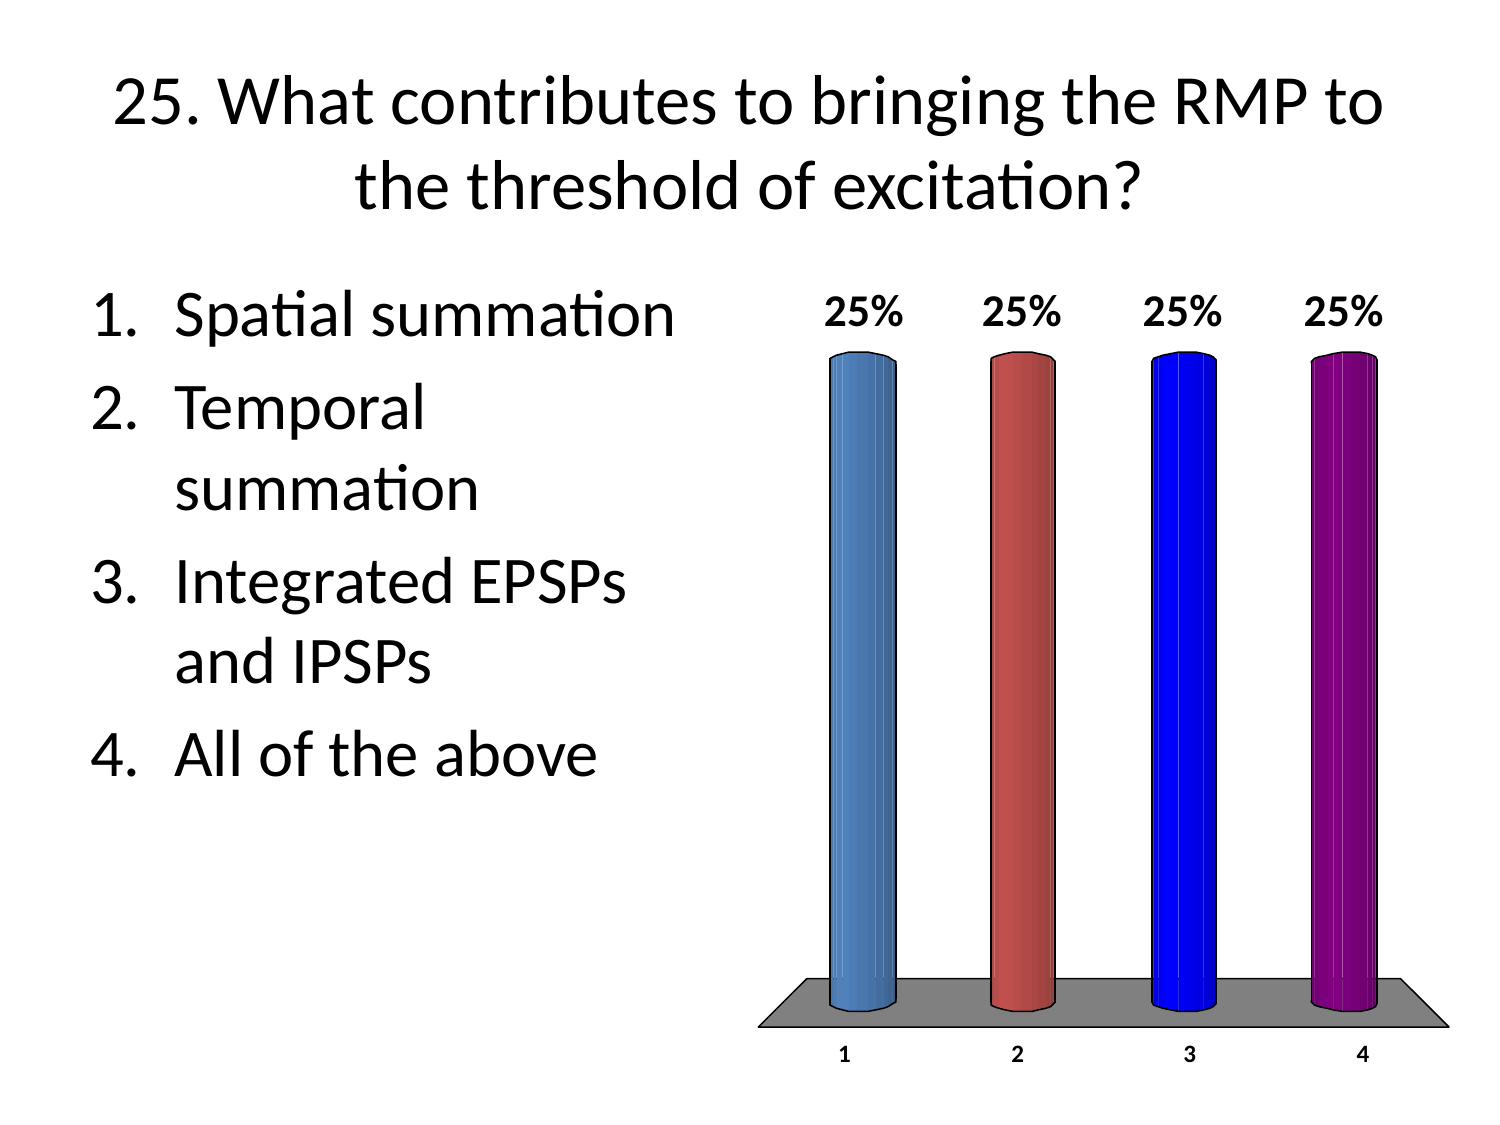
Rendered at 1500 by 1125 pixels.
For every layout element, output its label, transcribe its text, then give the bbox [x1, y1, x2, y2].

list Spatial summation Temporal summation Integrated EPSPs and IPSPs All of the above [75, 262, 750, 1005]
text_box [739, 270, 1490, 1115]
title 25. What contributes to bringing the RMP to the threshold of excitation? [75, 45, 1425, 233]
